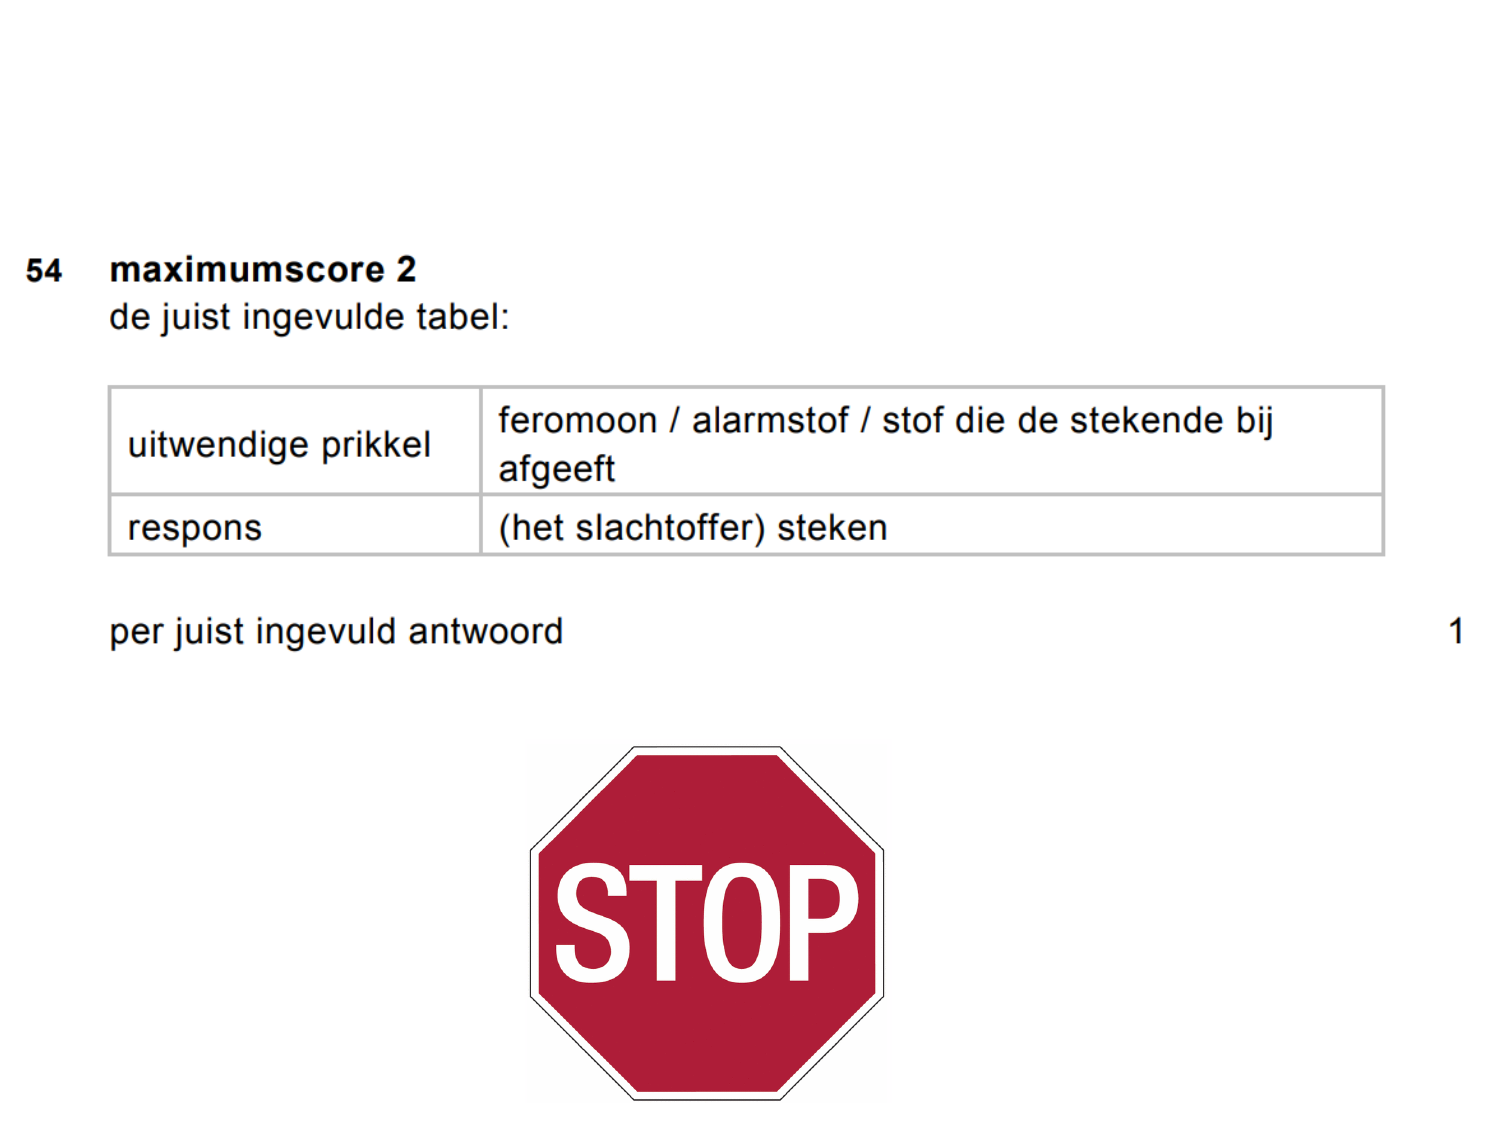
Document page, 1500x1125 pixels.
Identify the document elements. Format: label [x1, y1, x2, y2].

picture [525, 739, 892, 1104]
picture [0, 219, 1499, 702]
